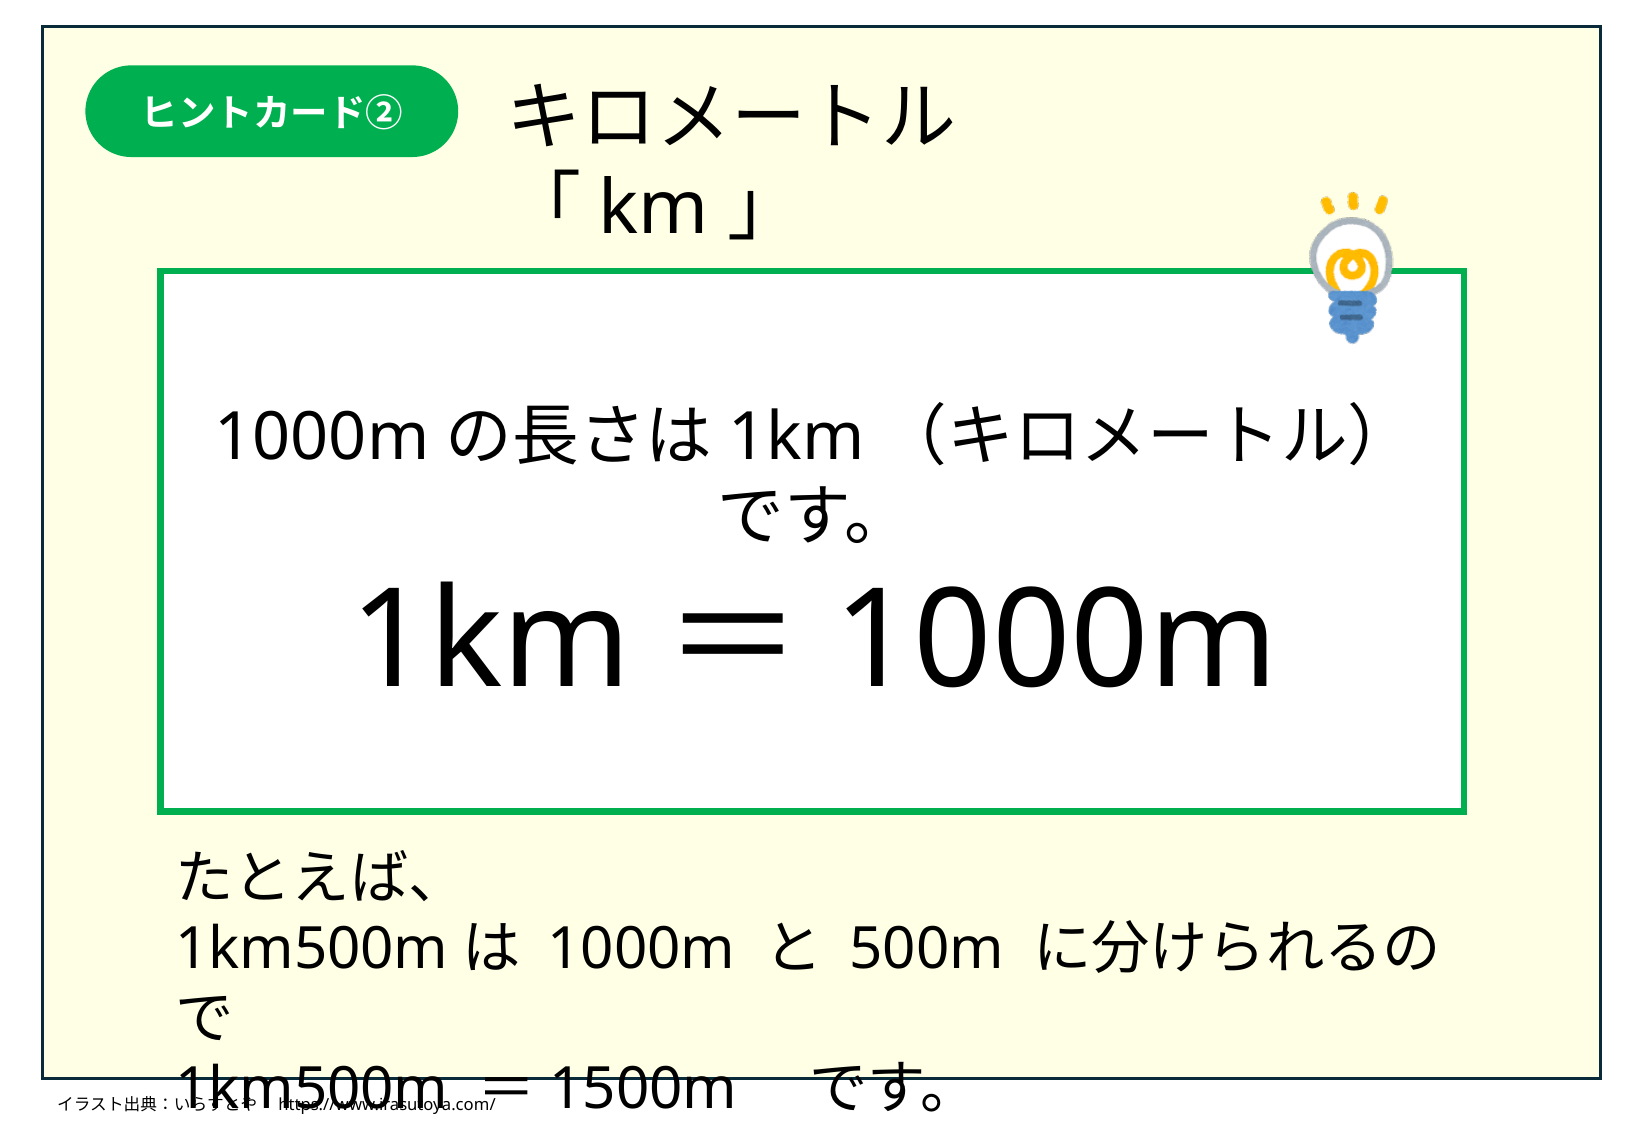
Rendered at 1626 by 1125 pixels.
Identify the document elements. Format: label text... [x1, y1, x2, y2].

text_box [41, 25, 1602, 1080]
text_box イラスト出典：いらすとや https://www.irasutoya.com/​ [42, 1086, 516, 1121]
text_box 1000mの長さは1km（キロメートル）です。 [173, 385, 1456, 561]
text_box たとえば、 1km500mは 1000m と 500m に分けられるので 1km500m ＝1500m です。 [160, 832, 1465, 1125]
text_box [159, 270, 1466, 813]
text_box 1km＝1000m [173, 561, 1456, 721]
text_box キロメートル 「km」 [491, 61, 1085, 256]
picture [1289, 188, 1414, 352]
text_box ヒントカード② [83, 63, 460, 159]
